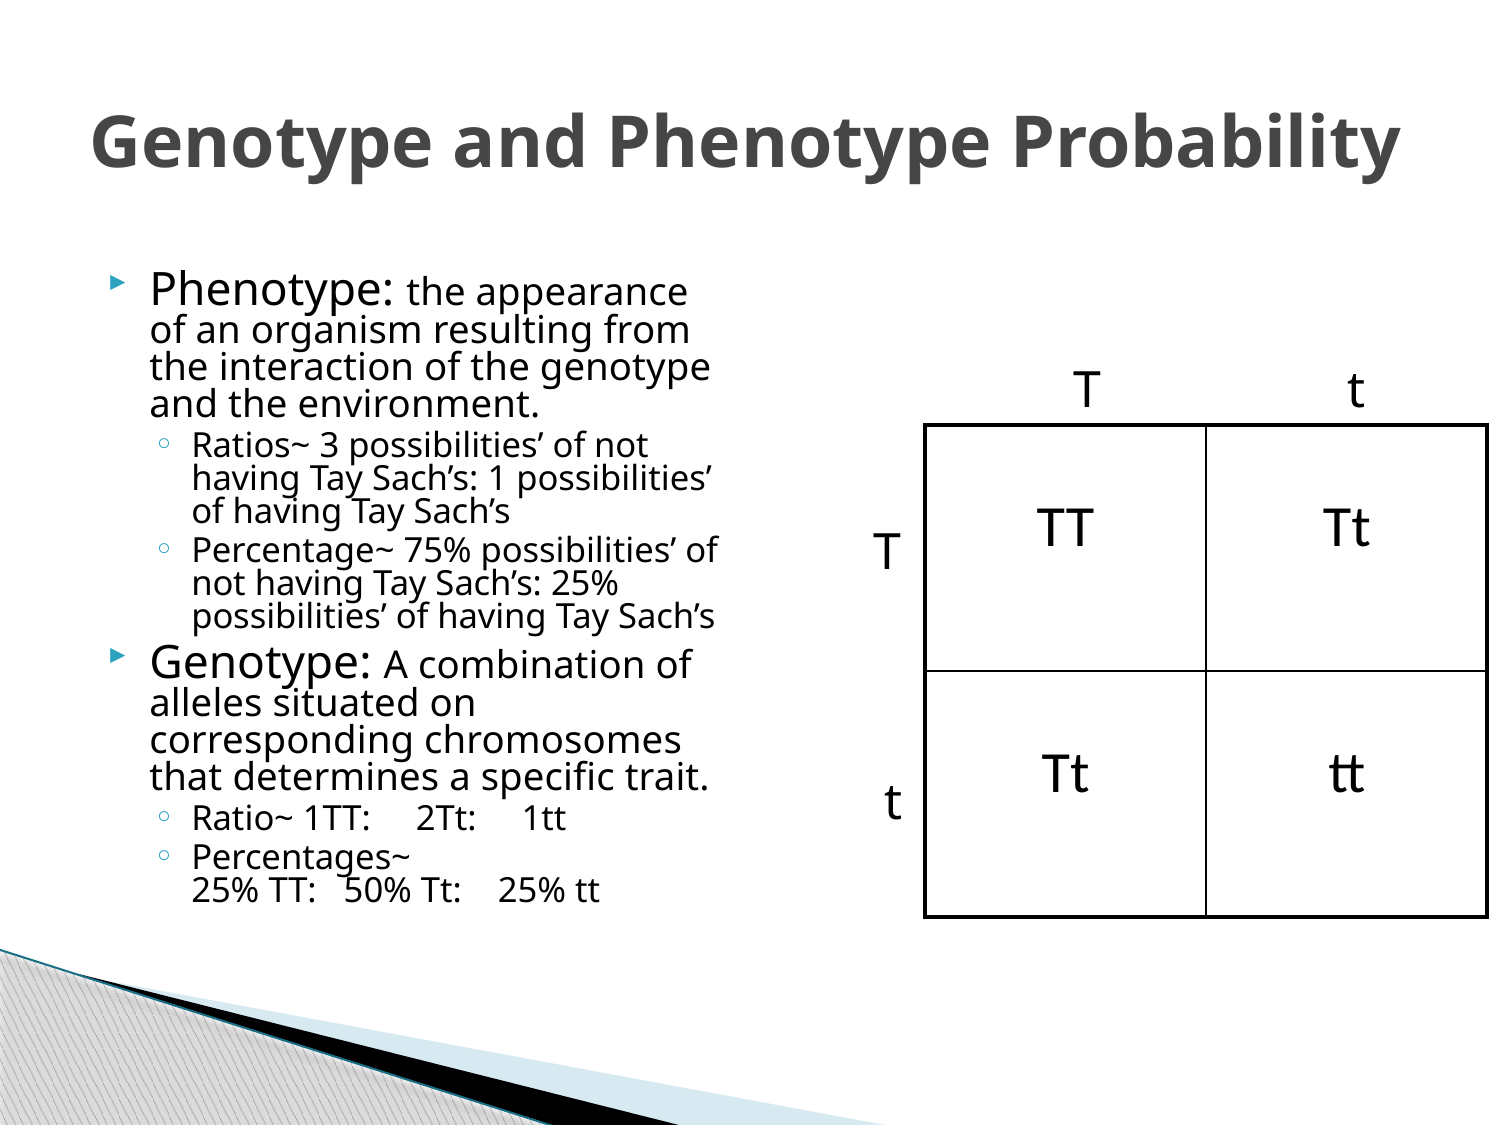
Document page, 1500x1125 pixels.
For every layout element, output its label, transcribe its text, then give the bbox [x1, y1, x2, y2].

title Genotype and Phenotype Probability [75, 45, 1425, 233]
table_cell tt [1207, 672, 1485, 915]
text_box T [837, 512, 938, 588]
text_box t [849, 762, 938, 838]
text_box T [999, 349, 1175, 425]
list Phenotype: the appearance of an organism resulting from the interaction of the genotype and the environment. Ratios~ 3 possibilities’ of not having Tay Sach’s: 1 possibilities’ of having Tay Sach’s Percentage~ 75% possibilities’ of not having Tay Sach’s: 25% possibilities’ of having Tay Sach’s Genotype: A combination of alleles situated on corresponding chromosomes that determines a specific trait. Ratio~ 1TT: 2Tt: 1tt Percentages~ 25% TT: 50% Tt: 25% tt [75, 262, 738, 1005]
text_box t [1249, 349, 1463, 425]
table_cell Tt [927, 672, 1205, 915]
table_header Tt [1207, 427, 1485, 670]
table_header TT [927, 427, 1205, 670]
